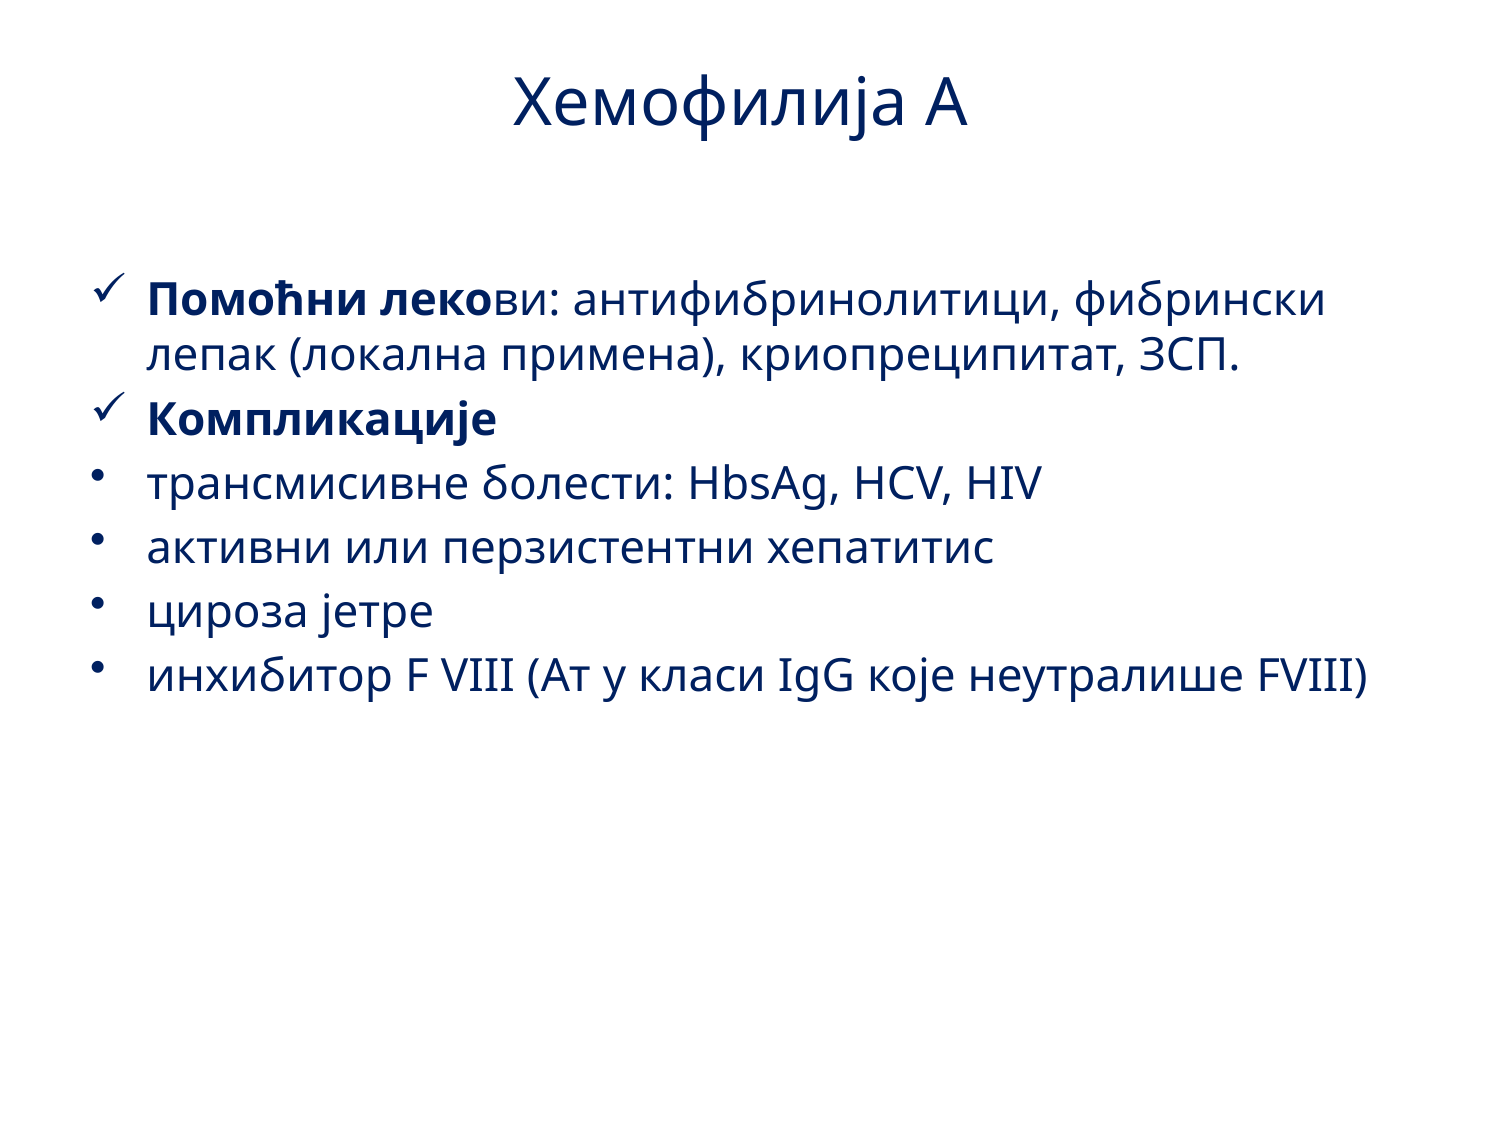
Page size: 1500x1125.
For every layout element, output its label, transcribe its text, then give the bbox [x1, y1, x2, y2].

title Хемофилија А [75, 45, 1425, 233]
list Помоћни лекови: антифибринолитици, фибрински лепак (локална примена), криопреципитат, ЗСП. Компликације трансмисивне болести: HbsAg, HCV, HIV активни или перзистентни хепатитис цироза јетре инхибитор F VIII (Ат у класи IgG које неутралишe FVIII) [75, 262, 1425, 1005]
